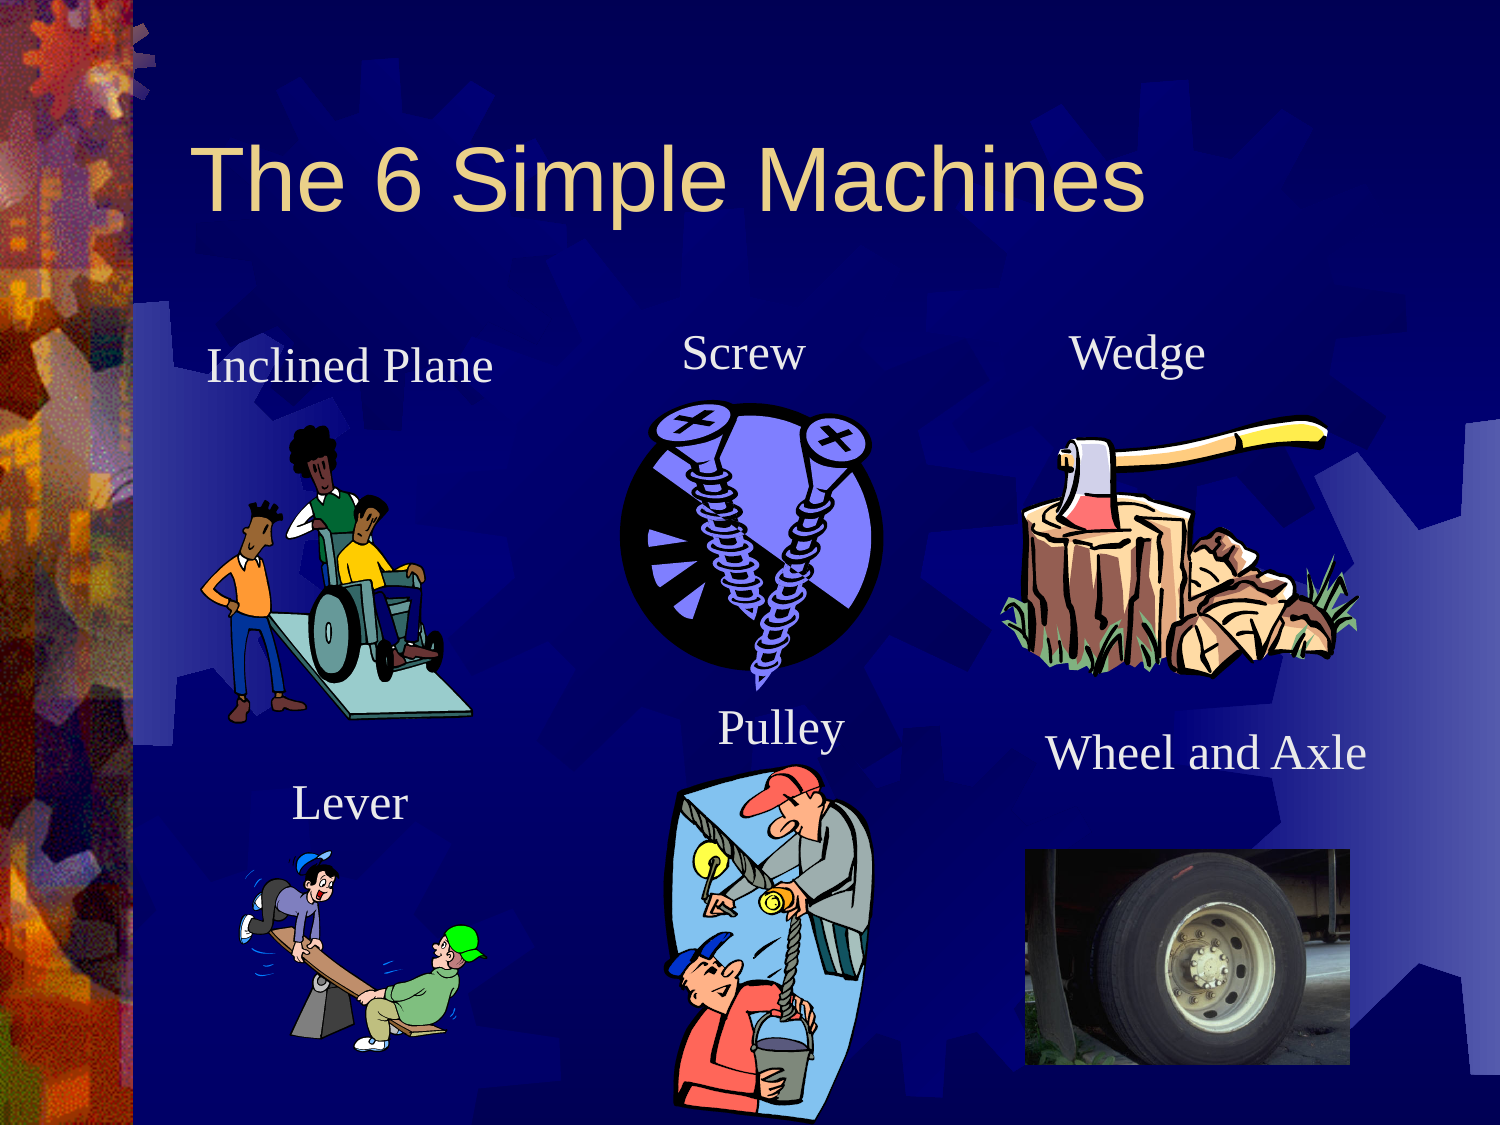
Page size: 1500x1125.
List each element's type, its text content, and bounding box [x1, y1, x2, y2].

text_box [662, 762, 876, 1125]
text_box Lever [199, 762, 500, 838]
text_box Inclined Plane [137, 324, 563, 400]
title The 6 Simple Machines [174, 49, 1451, 238]
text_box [999, 412, 1363, 682]
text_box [1024, 849, 1351, 1065]
picture [0, 0, 133, 1125]
text_box Wheel and Axle [1012, 712, 1400, 788]
text_box Pulley [612, 687, 950, 763]
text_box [199, 424, 474, 725]
text_box Screw [512, 312, 975, 388]
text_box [612, 399, 890, 692]
text_box Wedge [975, 312, 1313, 388]
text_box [237, 849, 488, 1054]
